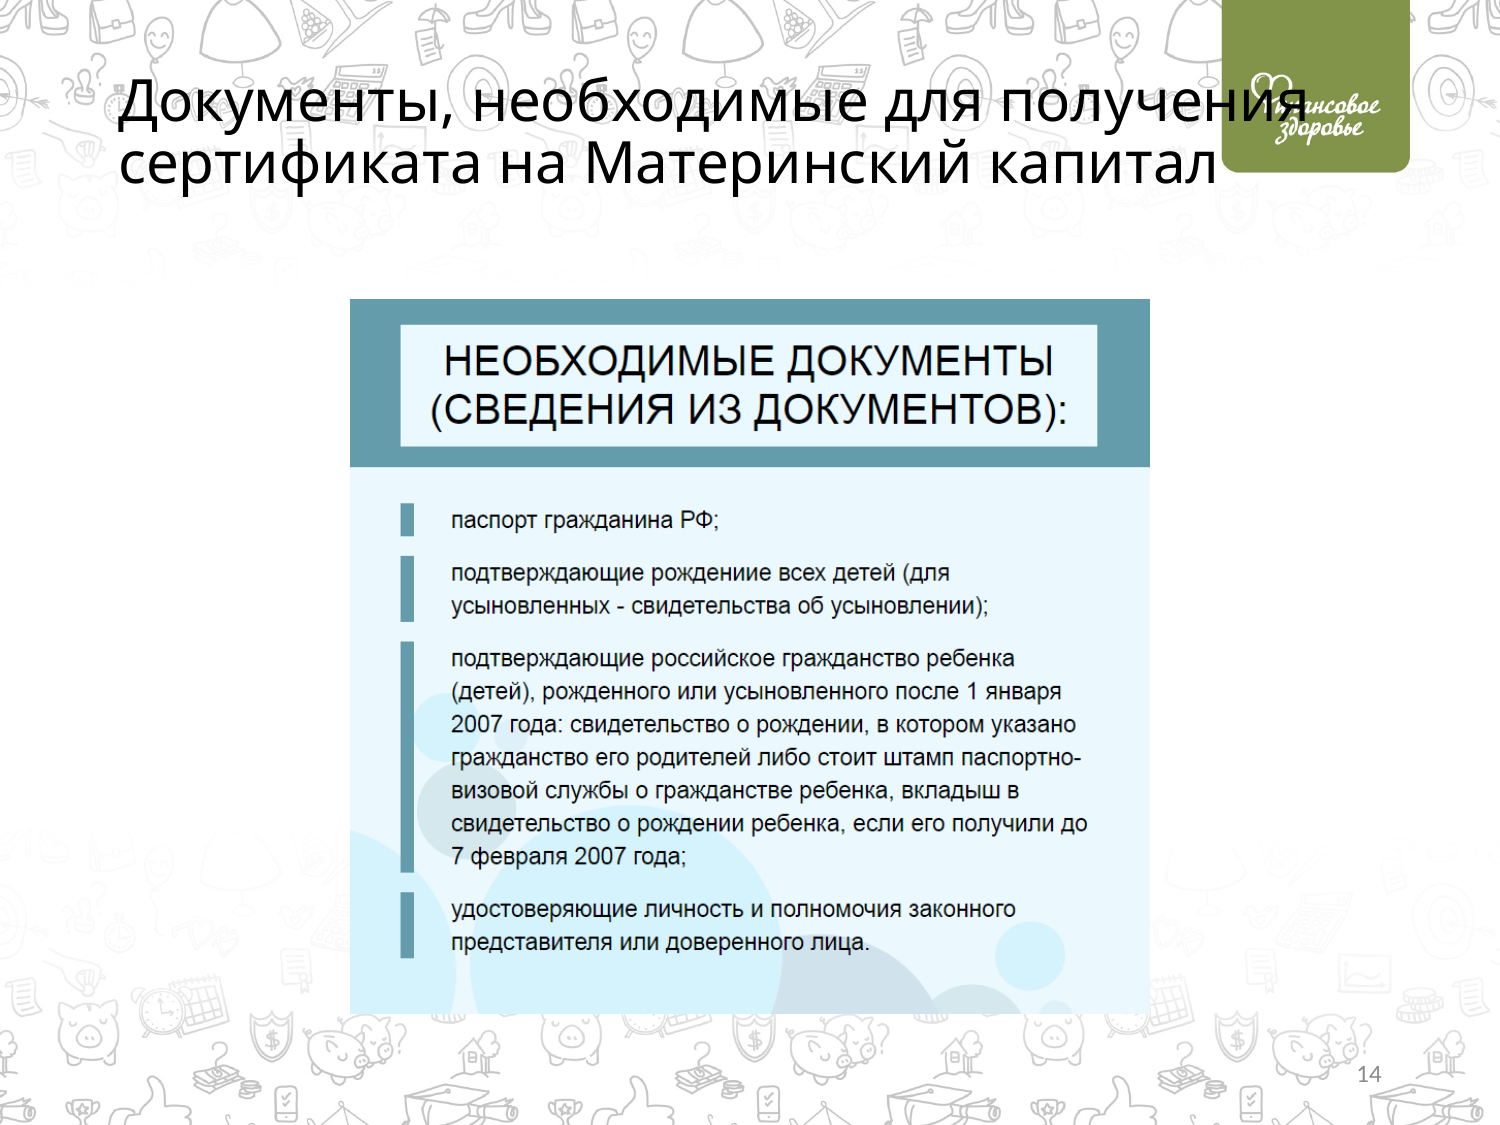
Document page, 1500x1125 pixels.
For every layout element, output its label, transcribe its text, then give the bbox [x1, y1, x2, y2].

picture [0, 0, 1500, 1125]
title Документы, необходимые для получения сертификата на Материнский капитал [103, 59, 1397, 278]
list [350, 299, 1150, 1014]
slide_number 14 [1059, 1042, 1397, 1103]
